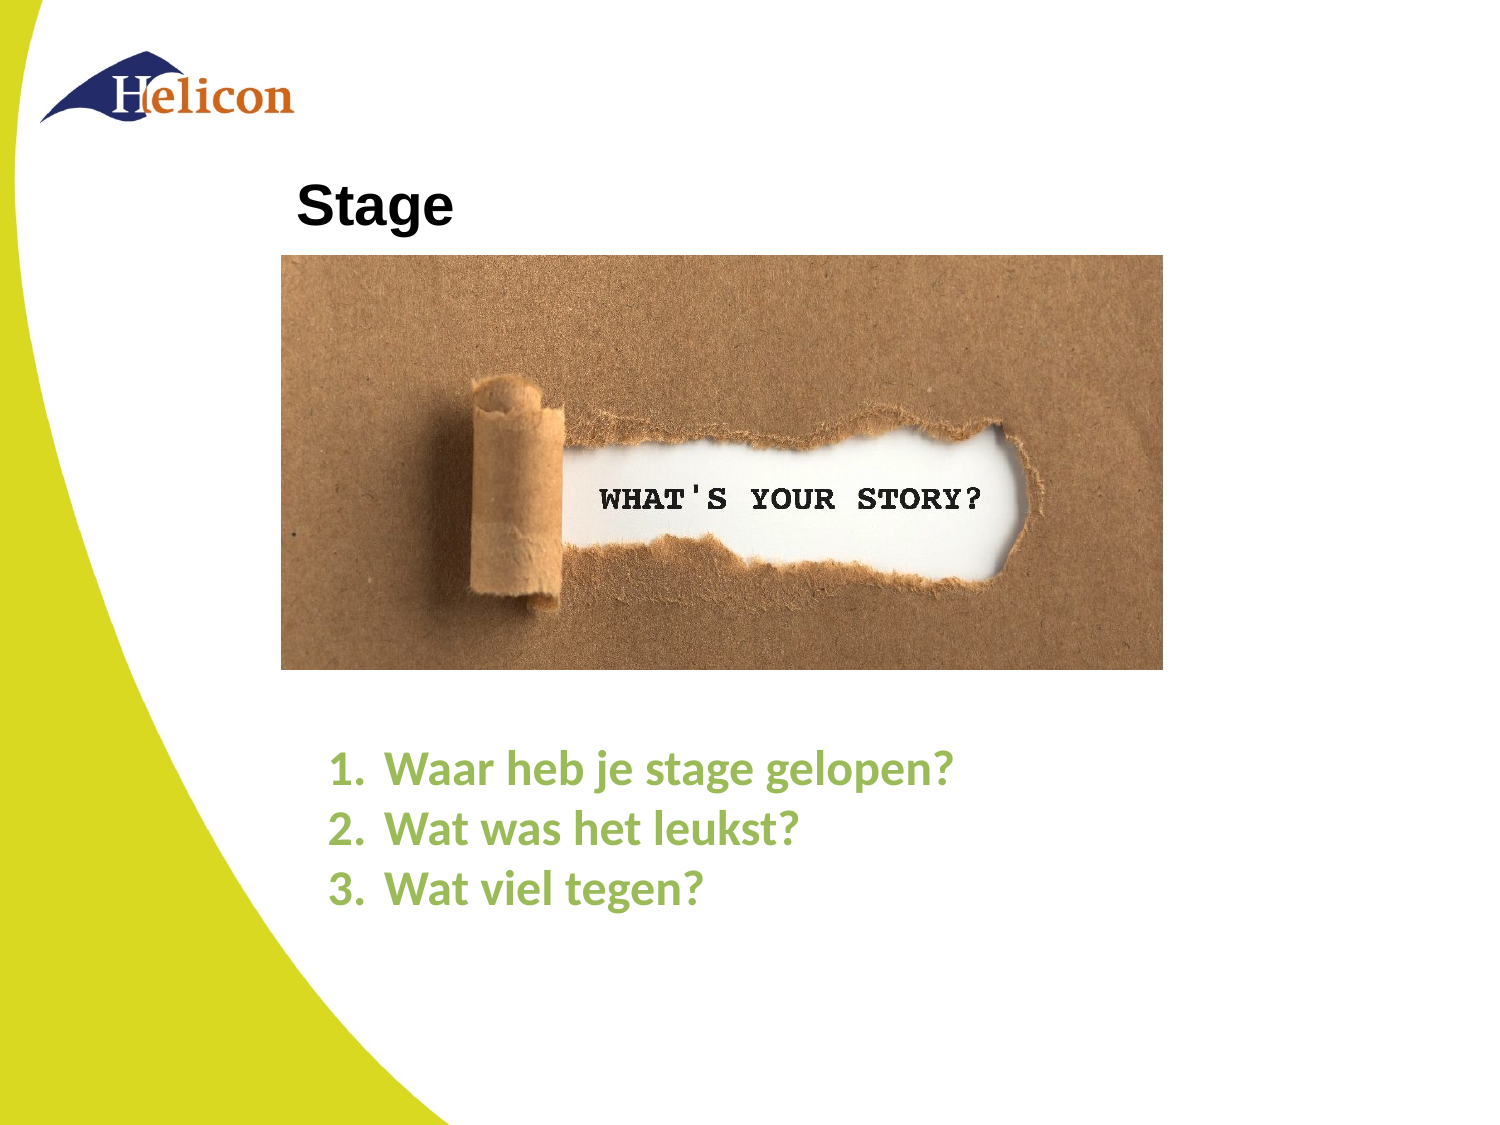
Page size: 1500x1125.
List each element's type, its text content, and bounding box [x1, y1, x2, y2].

picture [0, 0, 1500, 1125]
text_box Waar heb je stage gelopen? Wat was het leukst? Wat viel tegen? [312, 727, 1164, 923]
title Stage [281, 149, 1372, 256]
